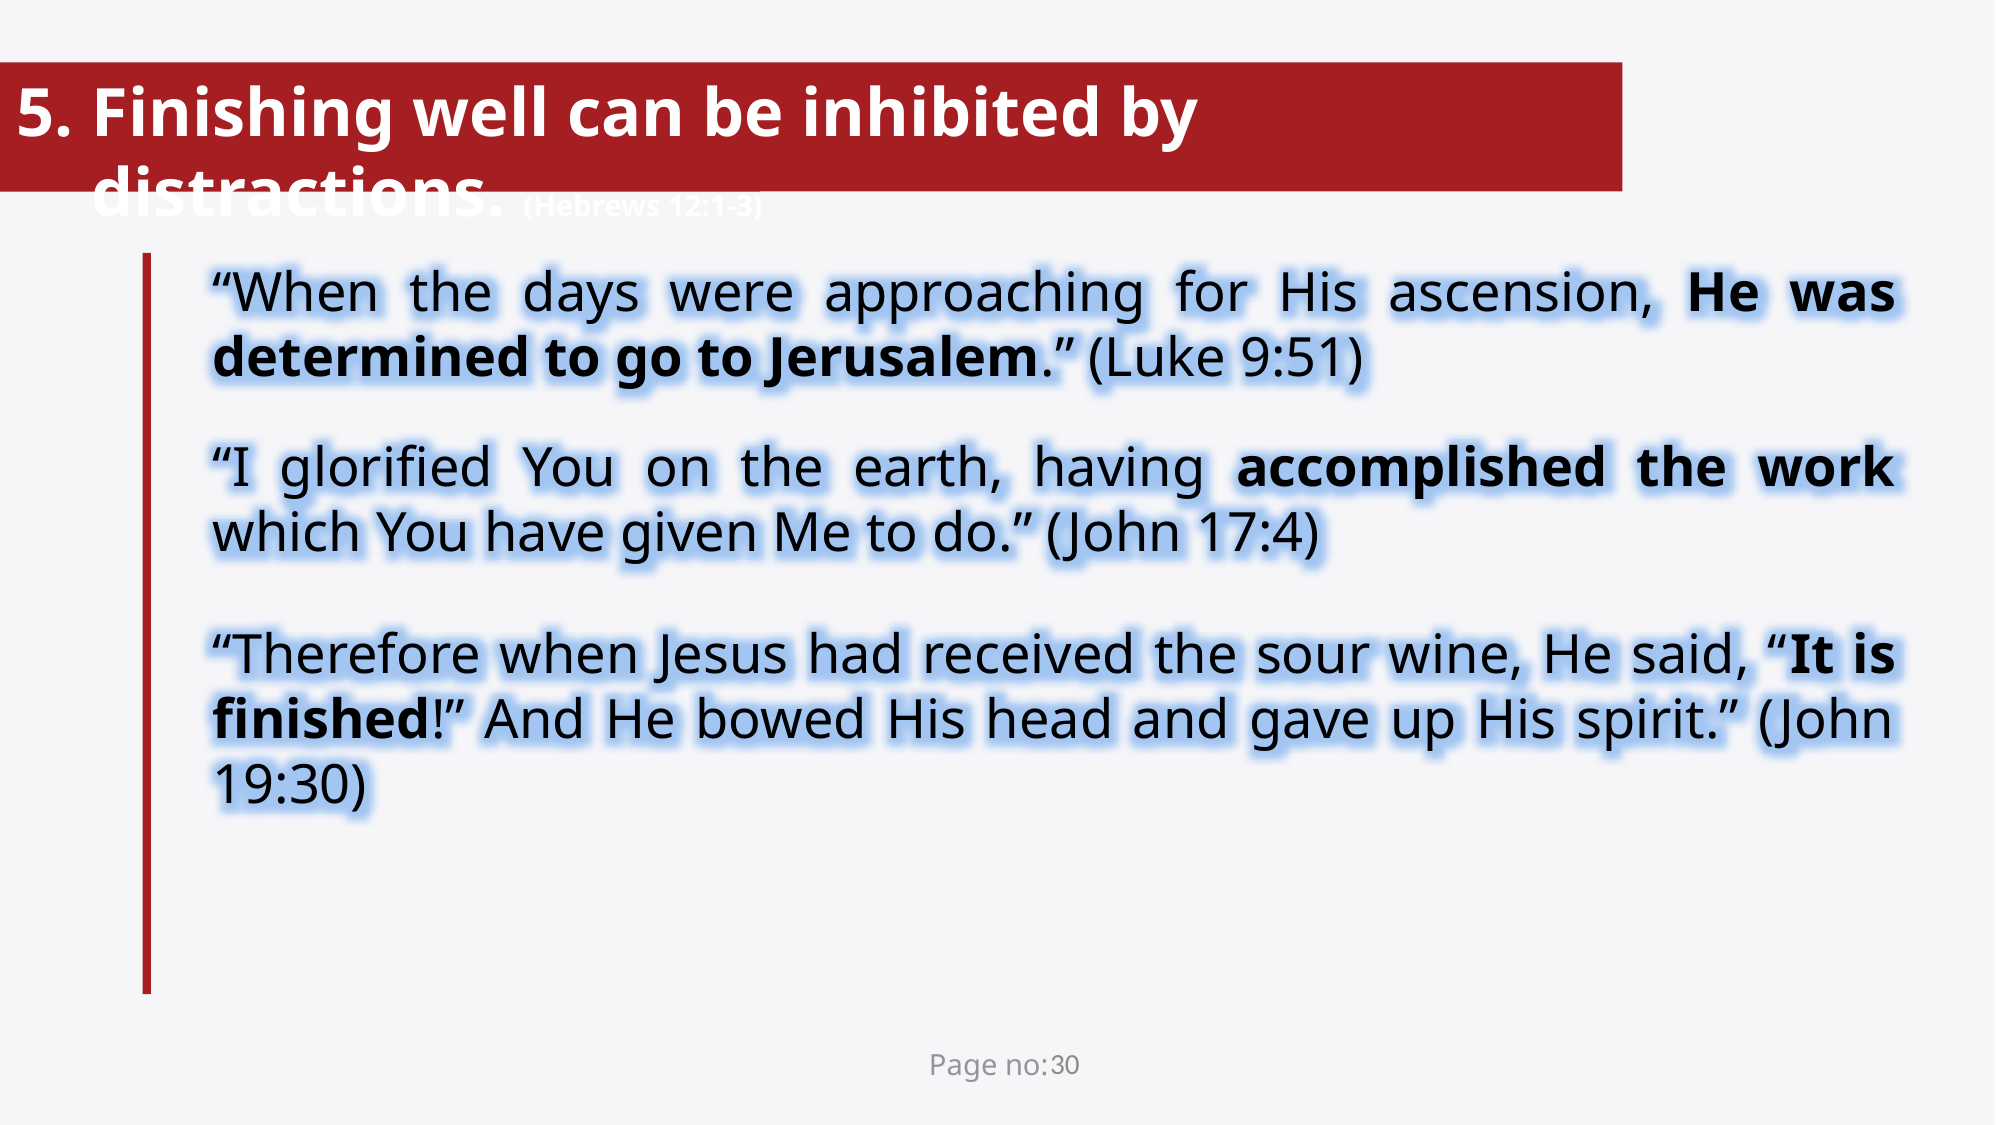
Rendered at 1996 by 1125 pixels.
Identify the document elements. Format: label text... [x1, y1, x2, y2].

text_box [1, 62, 1623, 194]
text_box “Therefore when Jesus had received the sour wine, He said, “It is finished!” And He bowed His head and gave up His spirit.” (John 19:30) [198, 612, 1911, 823]
text_box “When the days were approaching for His ascension, He was determined to go to Jerusalem.” (Luke 9:51) [198, 249, 1911, 395]
text_box “I glorified You on the earth, having accomplished the work which You have given Me to do.” (John 17:4) [198, 424, 1911, 570]
